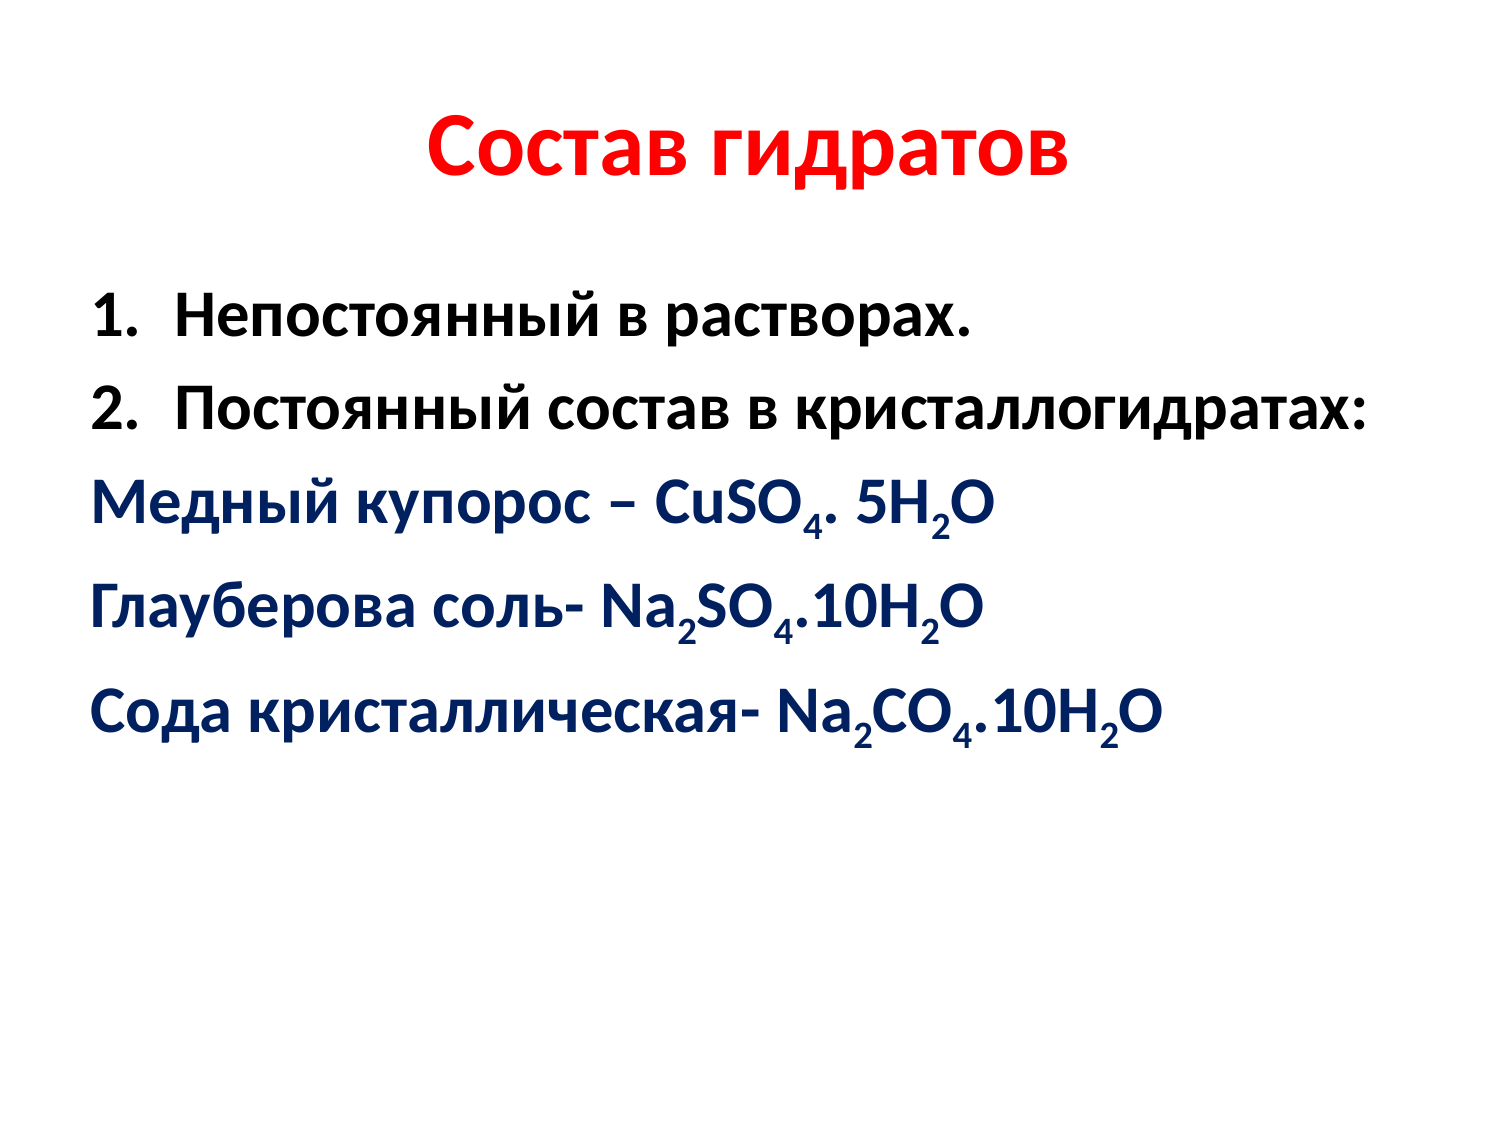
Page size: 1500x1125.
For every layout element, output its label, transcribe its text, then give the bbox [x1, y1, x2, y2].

title Состав гидратов [75, 45, 1425, 233]
list Непостоянный в растворах. Постоянный состав в кристаллогидратах: Медный купорос – CuSO4. 5H2O Глауберова соль- Na2SO4.10H2O Сода кристаллическая- Na2CO4.10H2O [75, 262, 1425, 1005]
